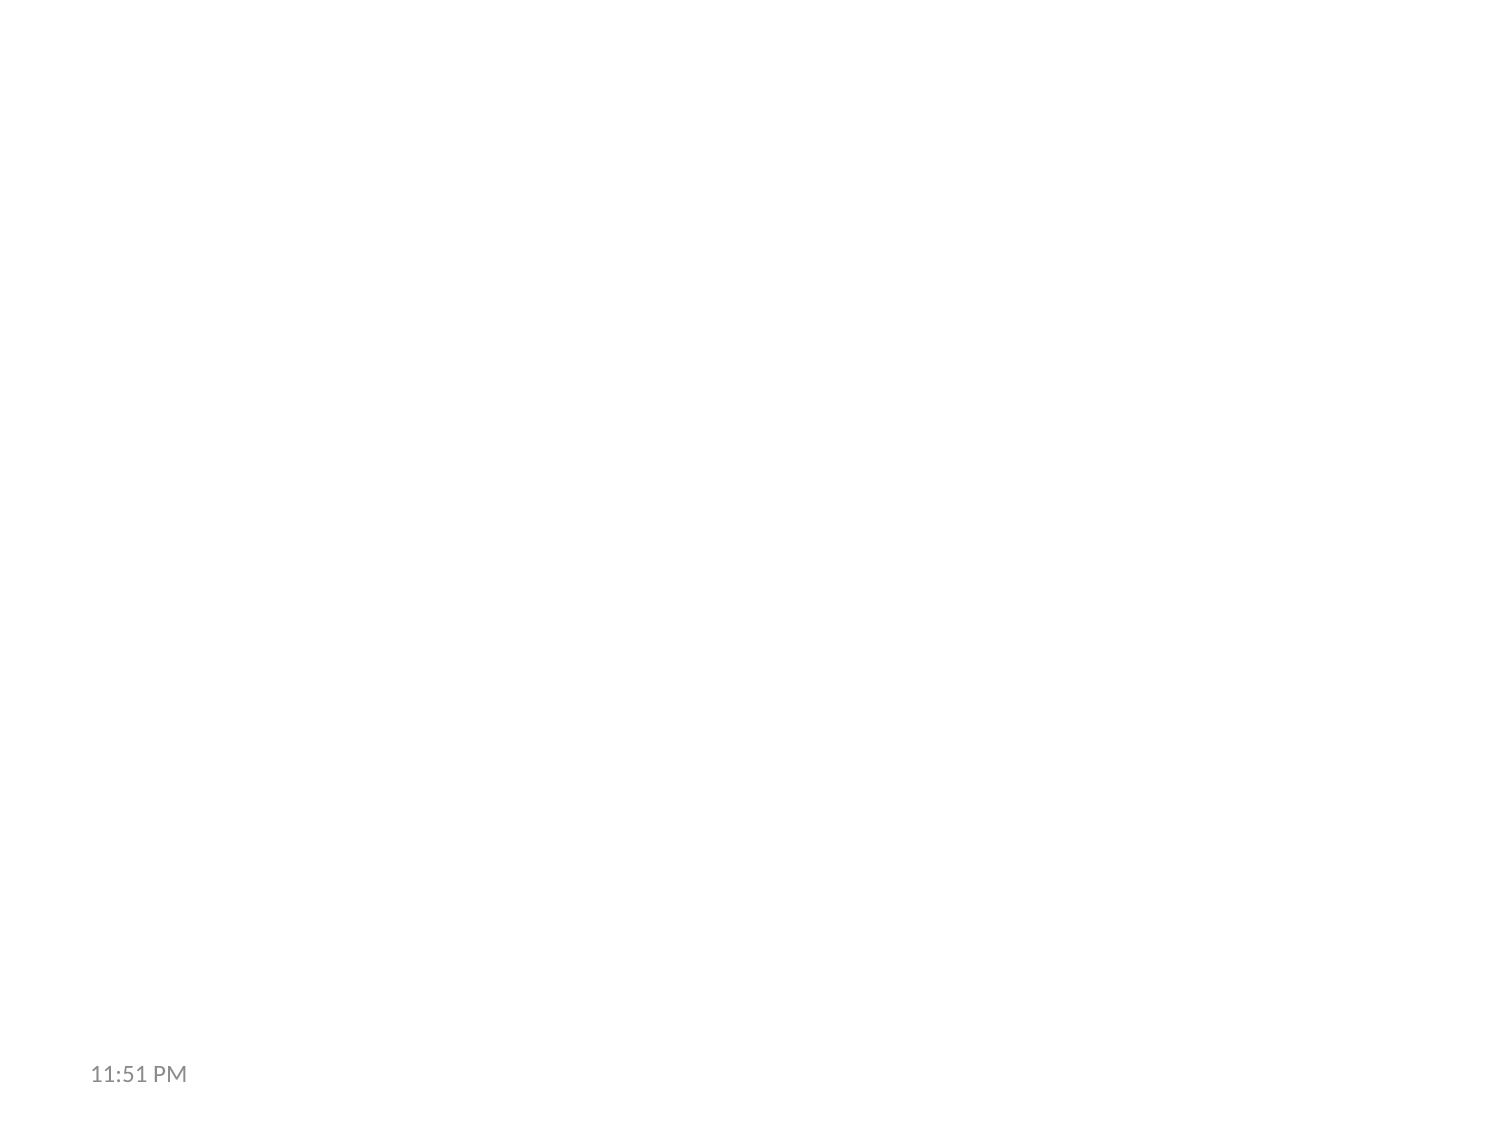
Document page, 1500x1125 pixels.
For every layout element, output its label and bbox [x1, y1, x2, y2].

slide_number [75, 1042, 425, 1103]
